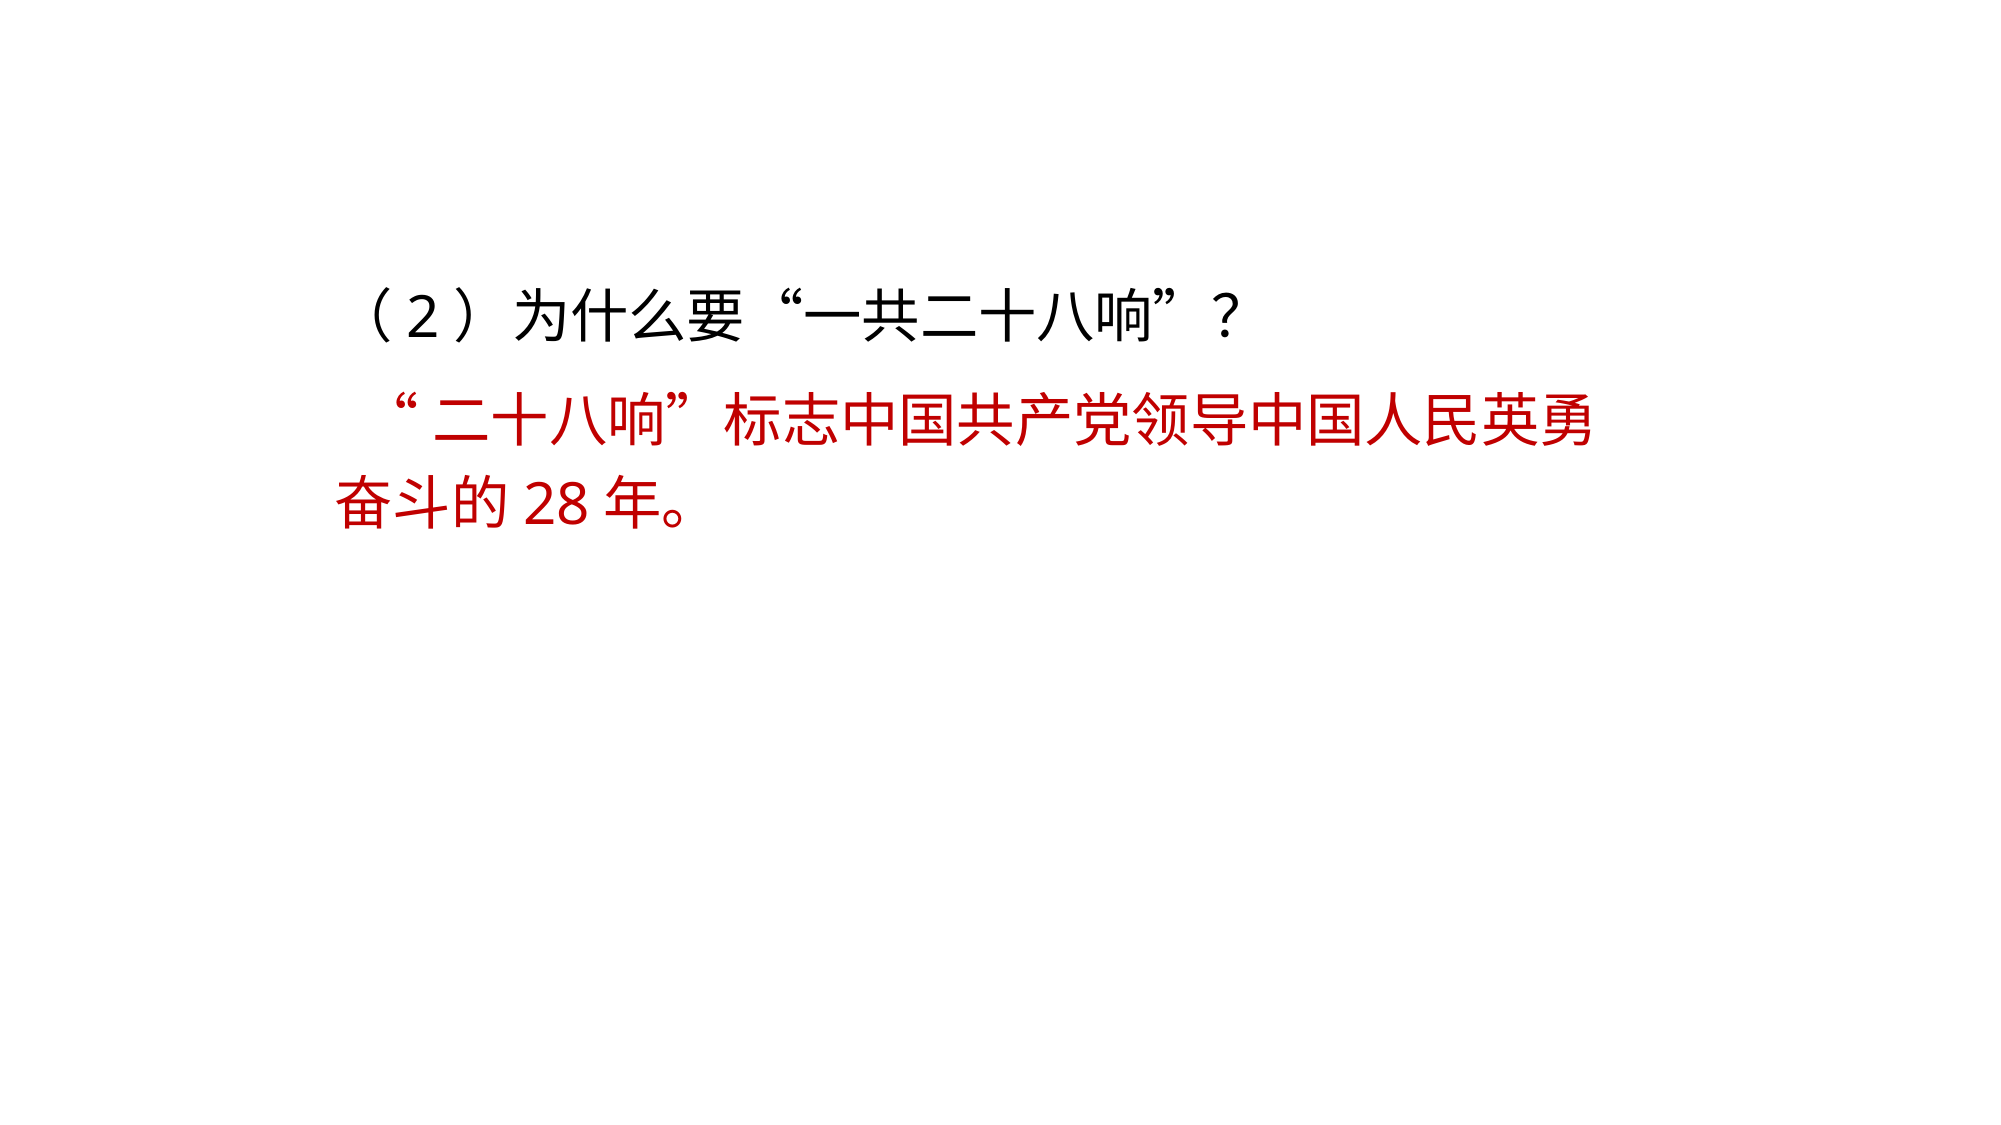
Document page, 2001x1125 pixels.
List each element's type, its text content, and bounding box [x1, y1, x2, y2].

text_box （2）为什么要“一共二十八响”？ “二十八响”标志中国共产党领导中国人民英勇奋斗的28年。 [319, 258, 1627, 627]
